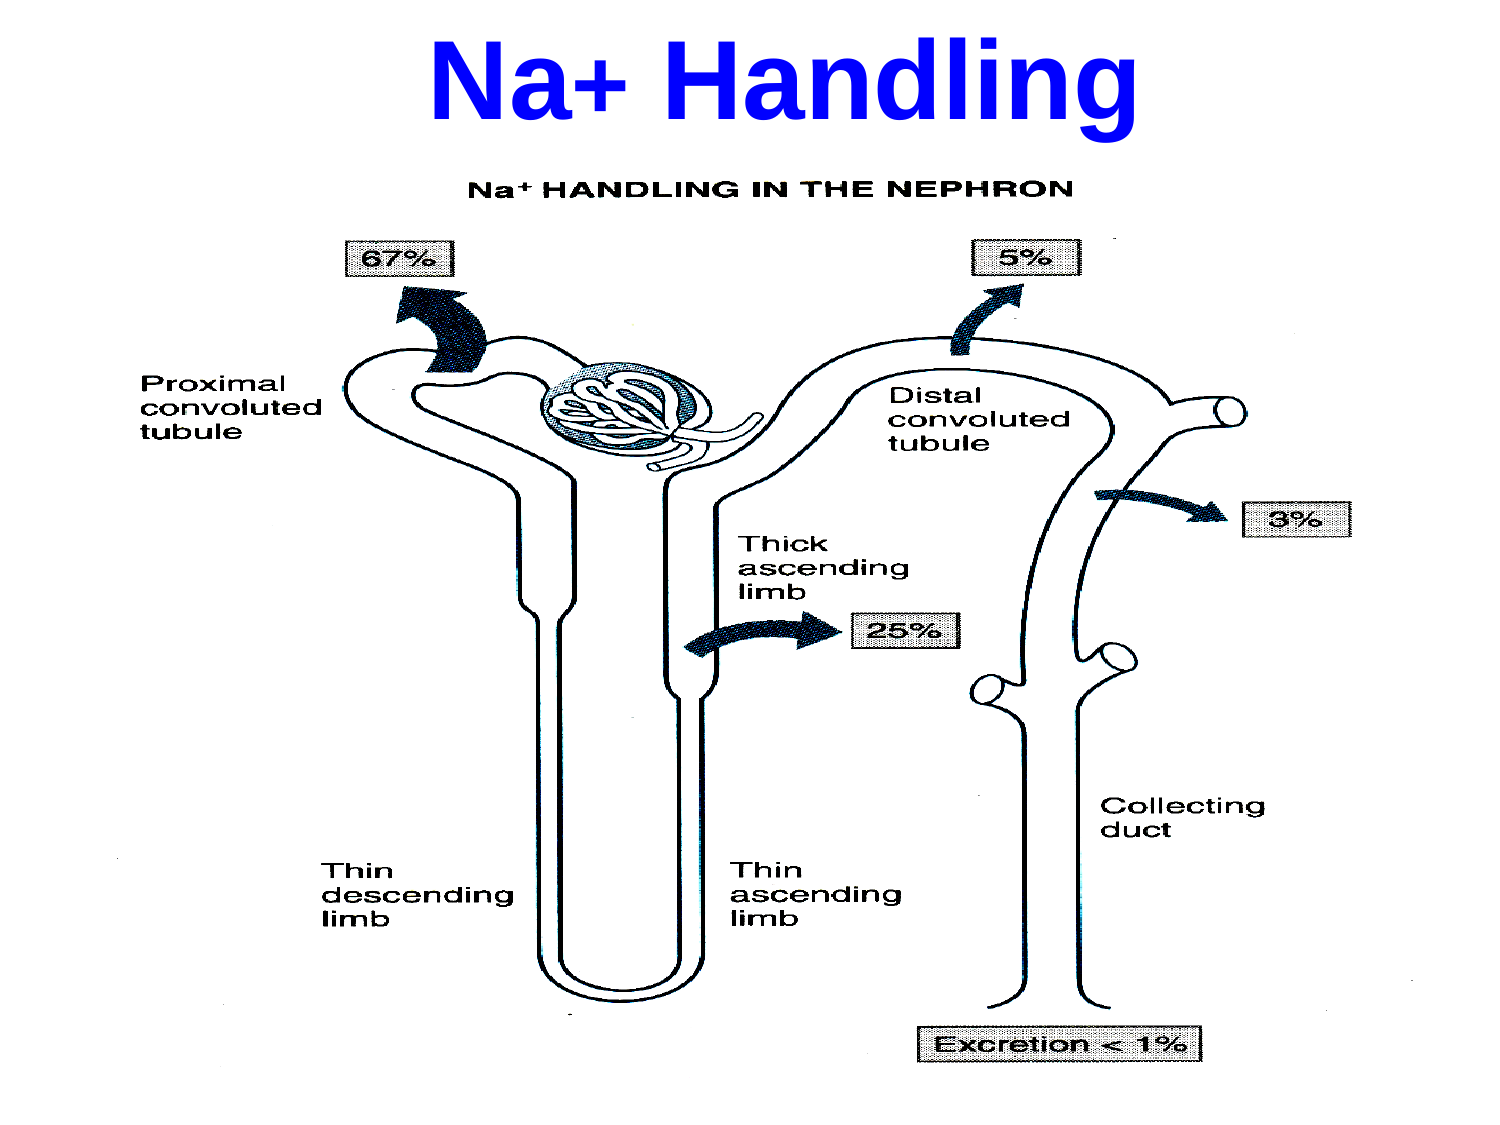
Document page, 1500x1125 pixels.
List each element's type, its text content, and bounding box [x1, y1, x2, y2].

text_box Na+ Handling [381, 0, 1158, 150]
picture [62, 160, 1413, 1079]
